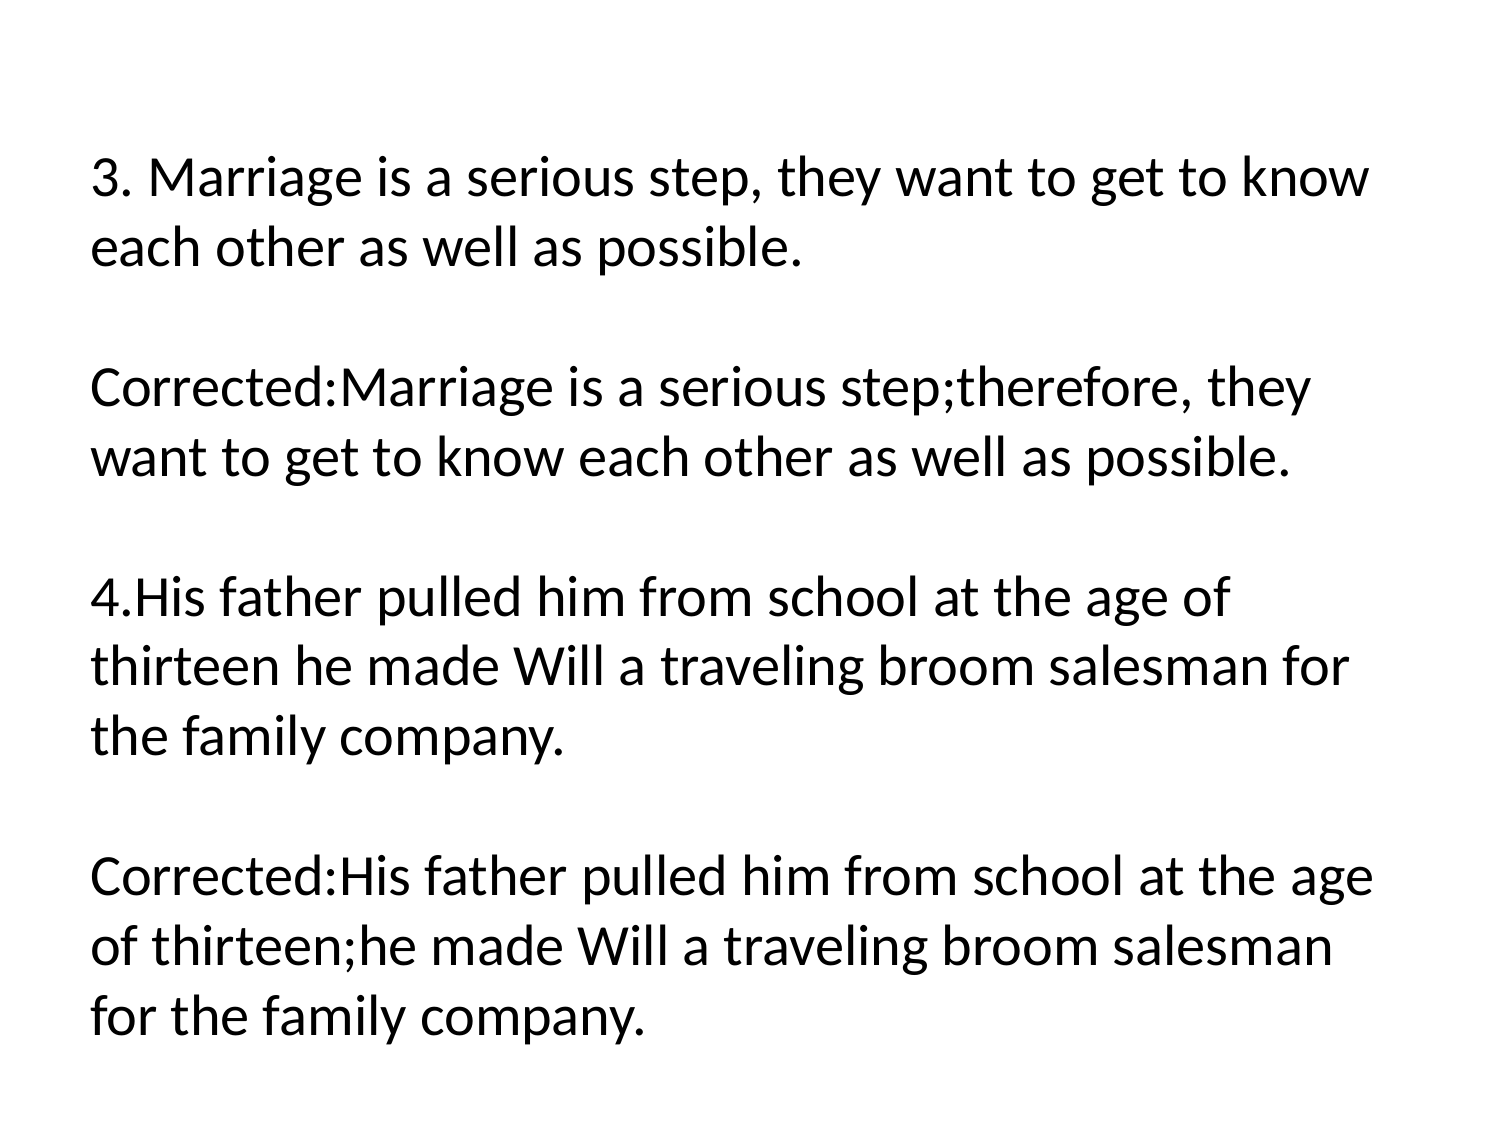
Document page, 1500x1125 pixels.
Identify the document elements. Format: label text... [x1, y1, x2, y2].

title 3. Marriage is a serious step, they want to get to know each other as well as possible. Corrected:Marriage is a serious step;therefore, they want to get to know each other as well as possible. 4.His father pulled him from school at the age of thirteen he made Will a traveling broom salesman for the family company. Corrected:His father pulled him from school at the age of thirteen;he made Will a traveling broom salesman for the family company. [75, 45, 1425, 1071]
